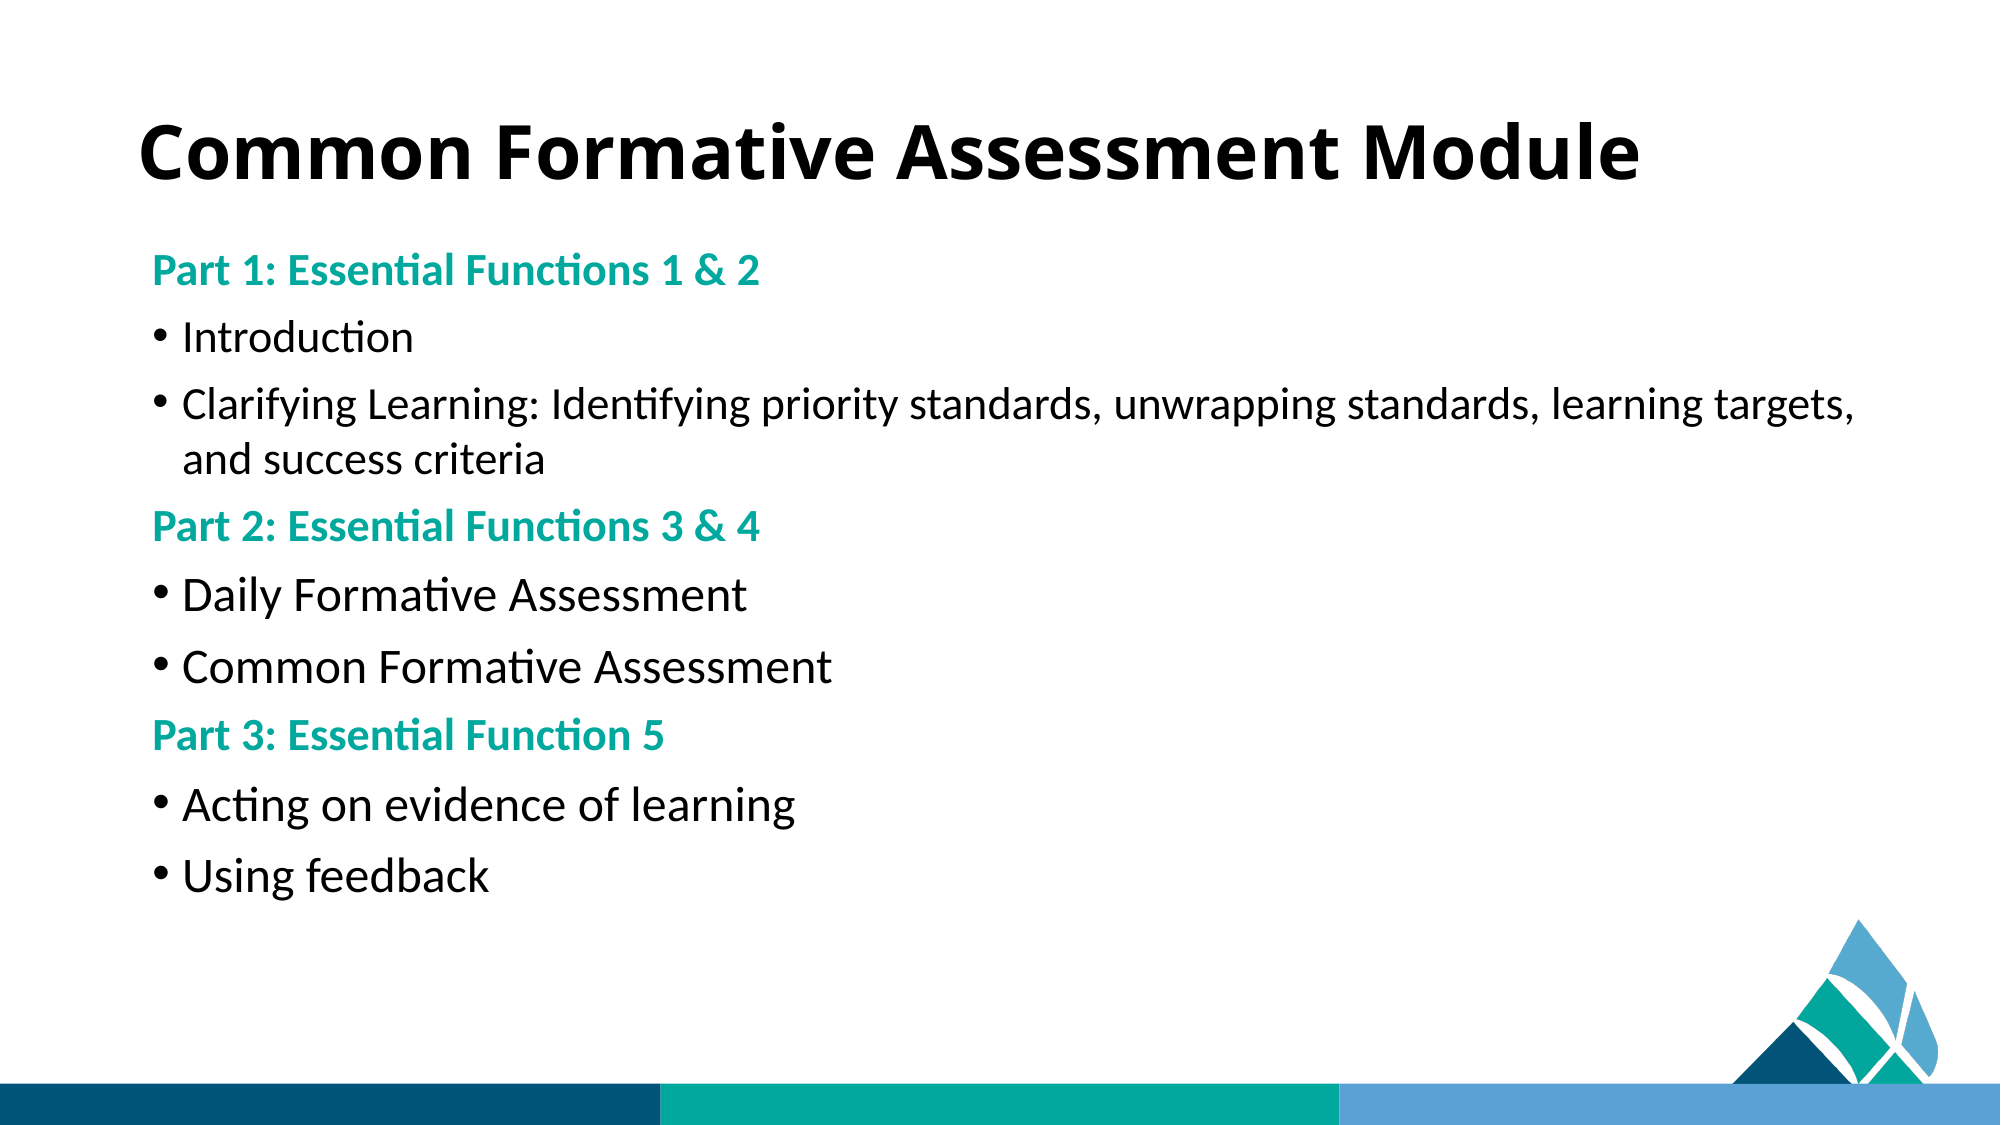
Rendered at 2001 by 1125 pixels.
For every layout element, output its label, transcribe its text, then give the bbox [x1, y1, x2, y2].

list Part 1: Essential Functions 1 & 2 Introduction Clarifying Learning: Identifying priority standards, unwrapping standards, learning targets, and success criteria Part 2: Essential Functions 3 & 4 Daily Formative Assessment Common Formative Assessment Part 3: Essential Function 5 Acting on evidence of learning Using feedback [137, 239, 1863, 908]
picture [1732, 919, 1938, 1084]
title Common Formative Assessment Module [137, 59, 1863, 239]
